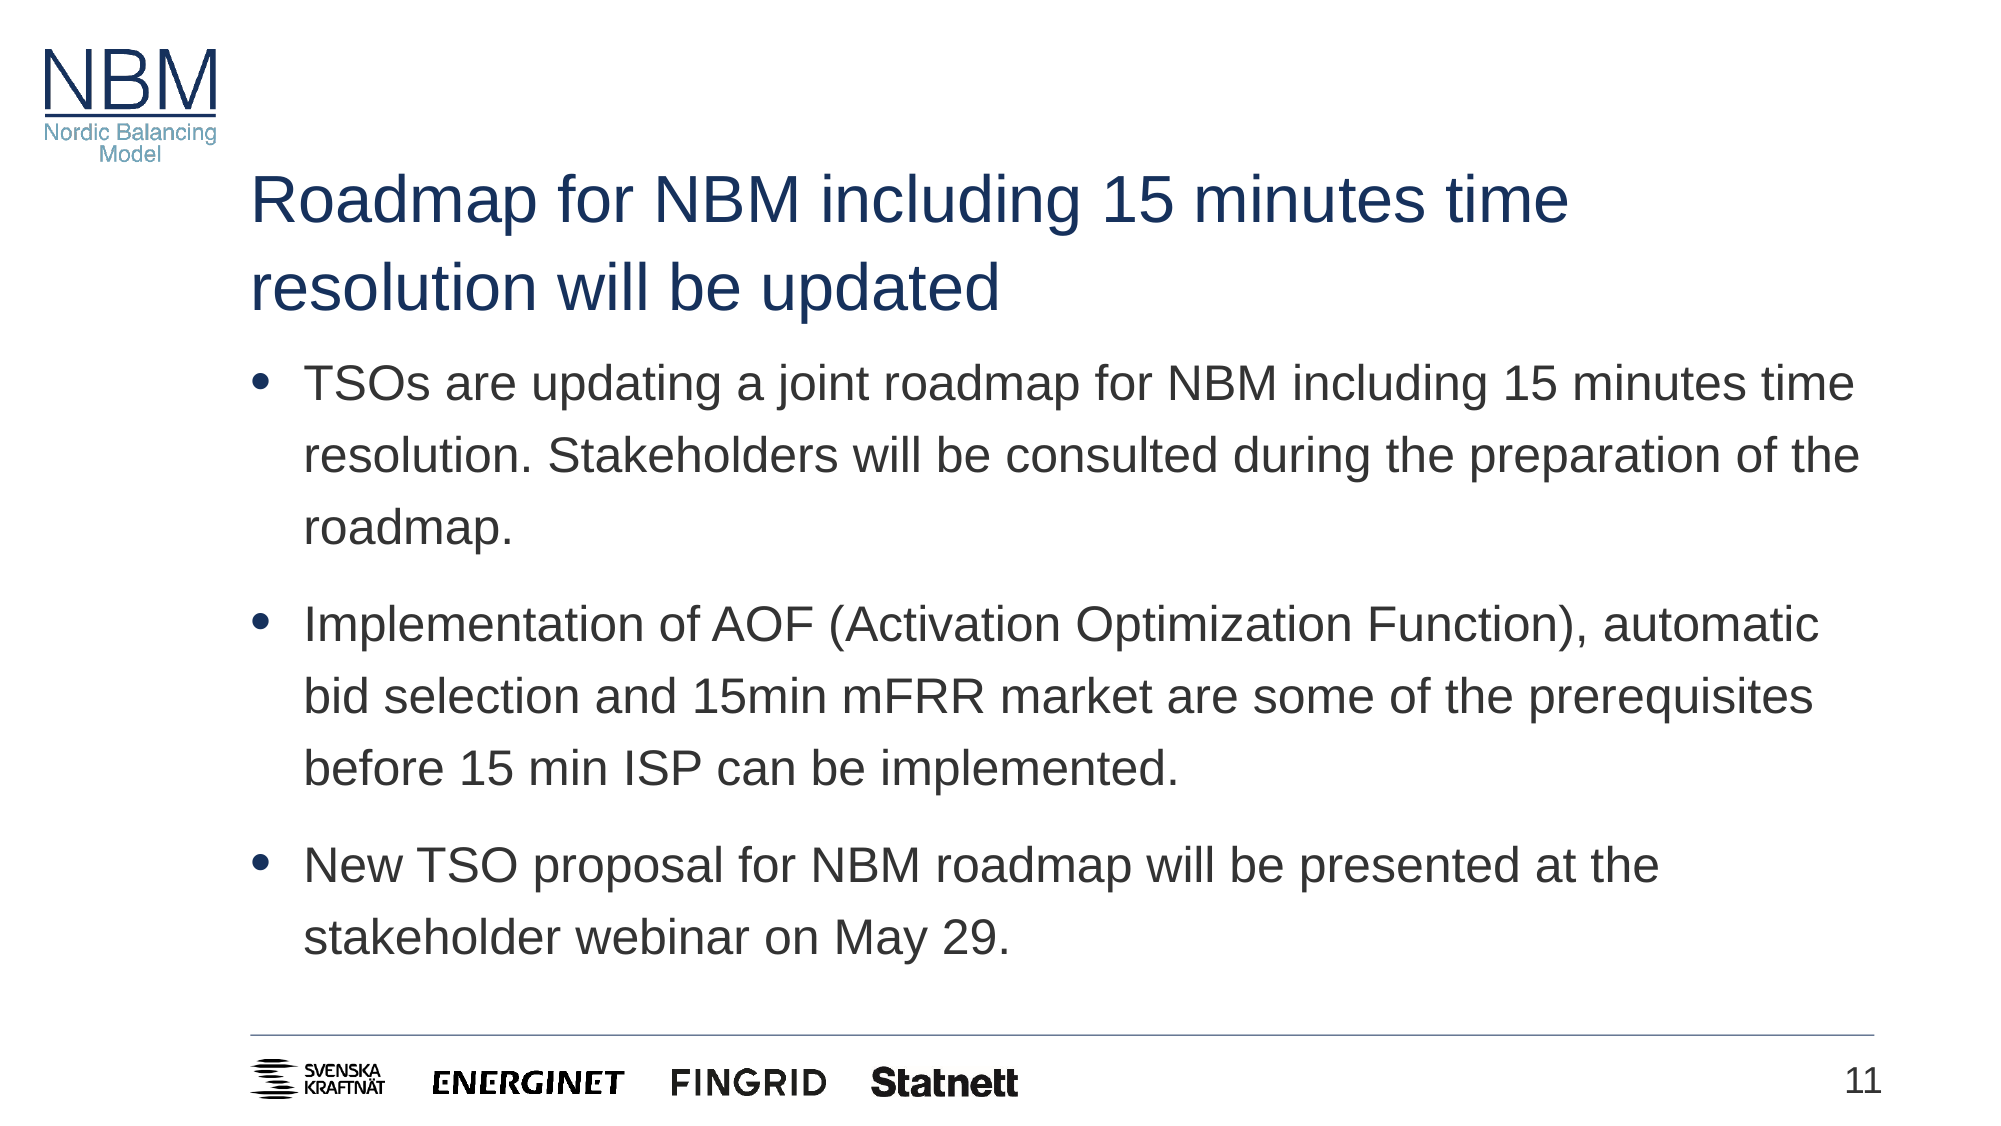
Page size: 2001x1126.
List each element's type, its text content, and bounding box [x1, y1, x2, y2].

picture [672, 1068, 826, 1096]
picture [430, 1068, 627, 1096]
title Roadmap for NBM including 15 minutes time resolution will be updated [250, 147, 1875, 325]
picture [35, 29, 222, 172]
list TSOs are updating a joint roadmap for NBM including 15 minutes time resolution. Stakeholders will be consulted during the preparation of the roadmap. Implementation of AOF (Activation Optimization Function), automatic bid selection and 15min mFRR market are some of the prerequisites before 15 min ISP can be implemented. New TSO proposal for NBM roadmap will be presented at the stakeholder webinar on May 29. [250, 338, 1875, 988]
picture [250, 1059, 385, 1099]
picture [871, 1066, 1018, 1097]
